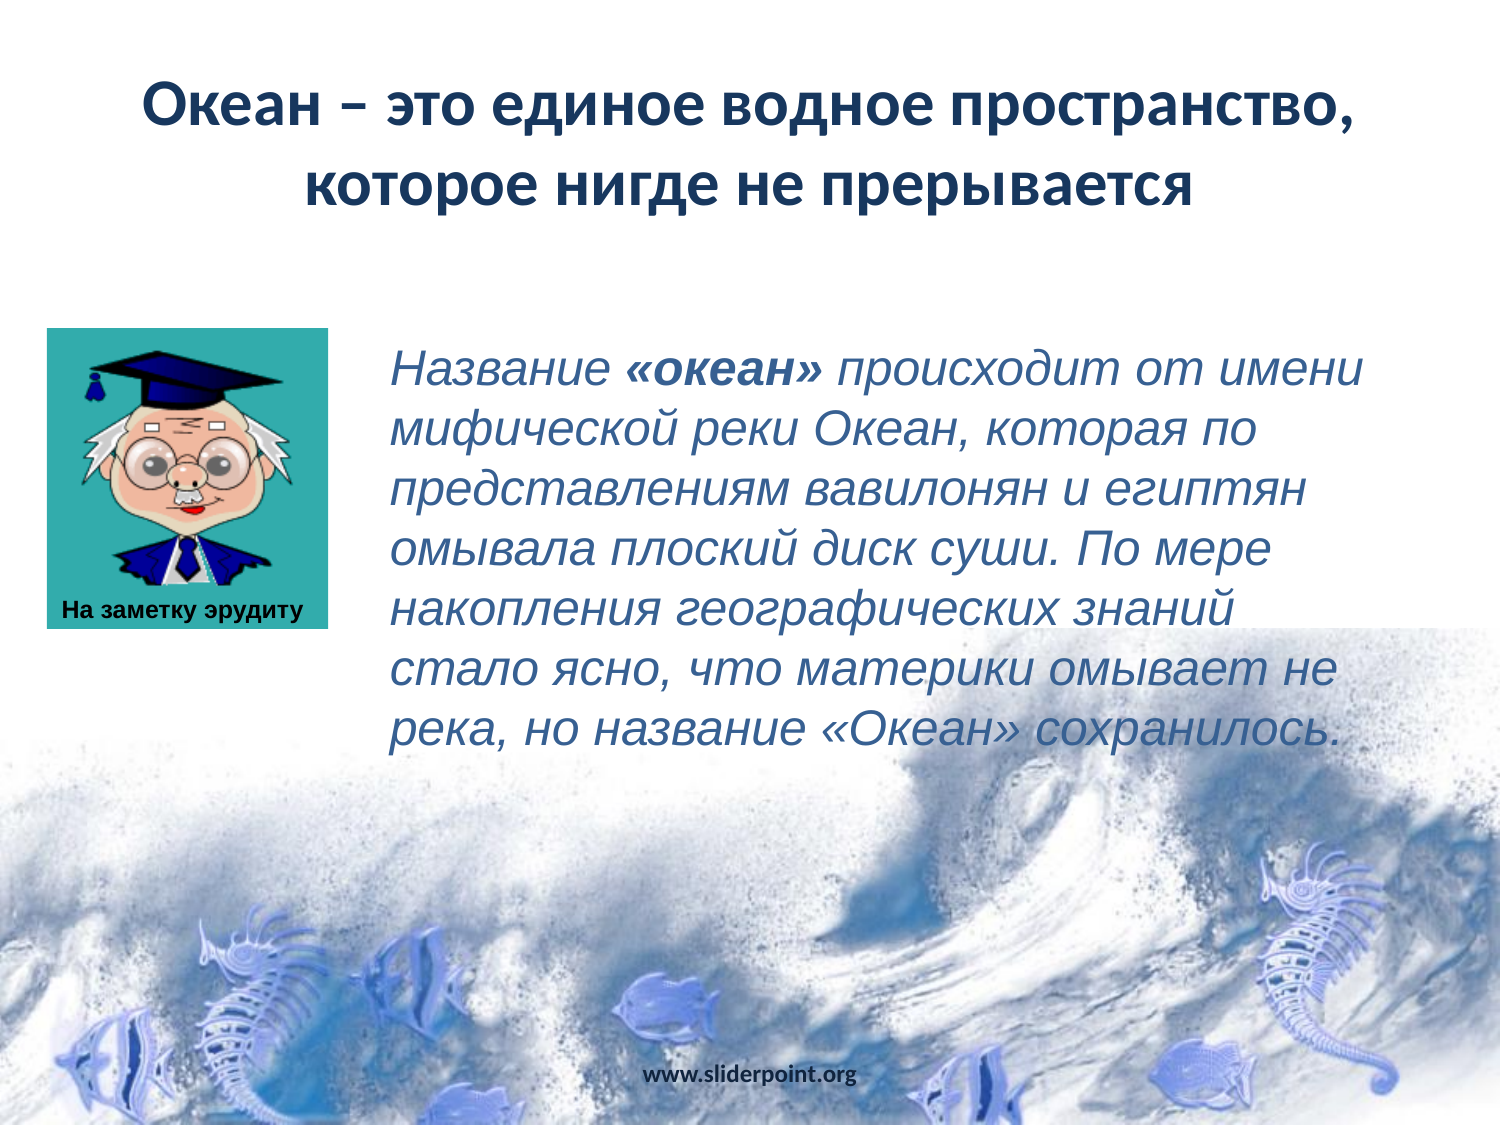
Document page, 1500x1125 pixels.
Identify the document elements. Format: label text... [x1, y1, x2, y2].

footer www.sliderpoint.org [512, 1042, 988, 1103]
text_box Название «океан» происходит от имени мифической реки Океан, которая по представлениям вавилонян и египтян омывала плоский диск суши. По мере накопления географических знаний стало ясно, что материки омывает не река, но название «Океан» сохранилось. [374, 328, 1383, 763]
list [46, 327, 329, 629]
title Океан – это единое водное пространство, которое нигде не прерывается [75, 45, 1425, 233]
picture [0, 628, 1500, 1125]
